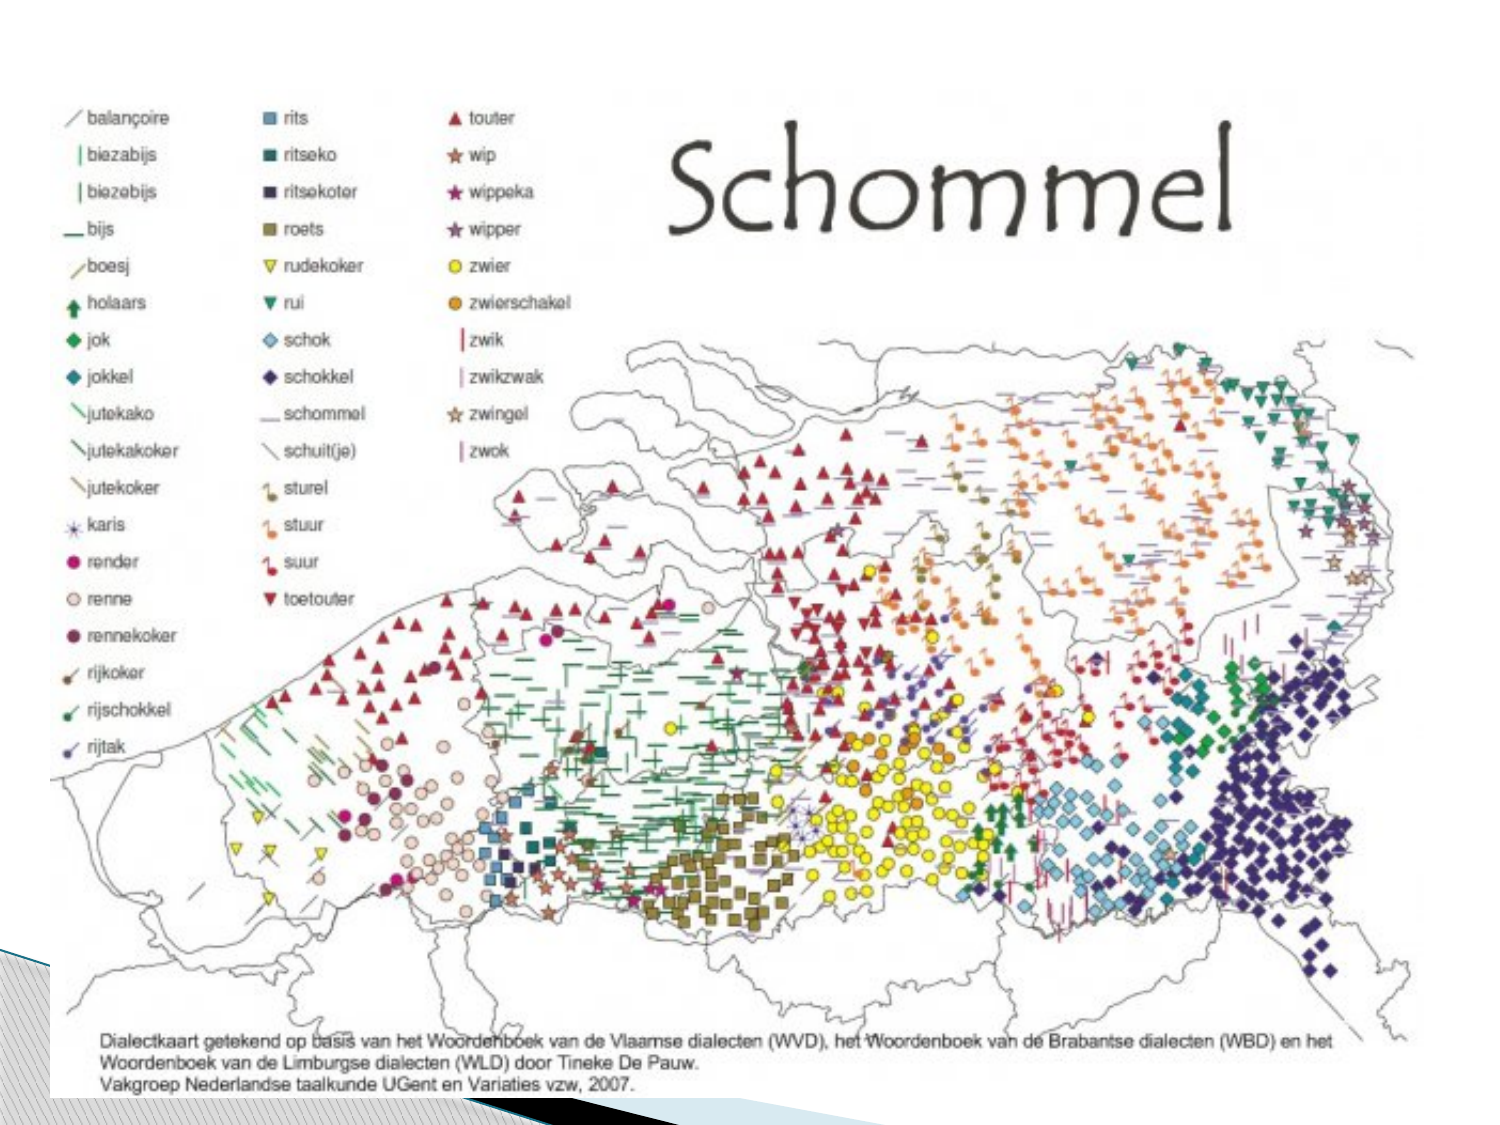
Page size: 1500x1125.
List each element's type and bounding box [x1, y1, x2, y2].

picture [50, 89, 1424, 1098]
